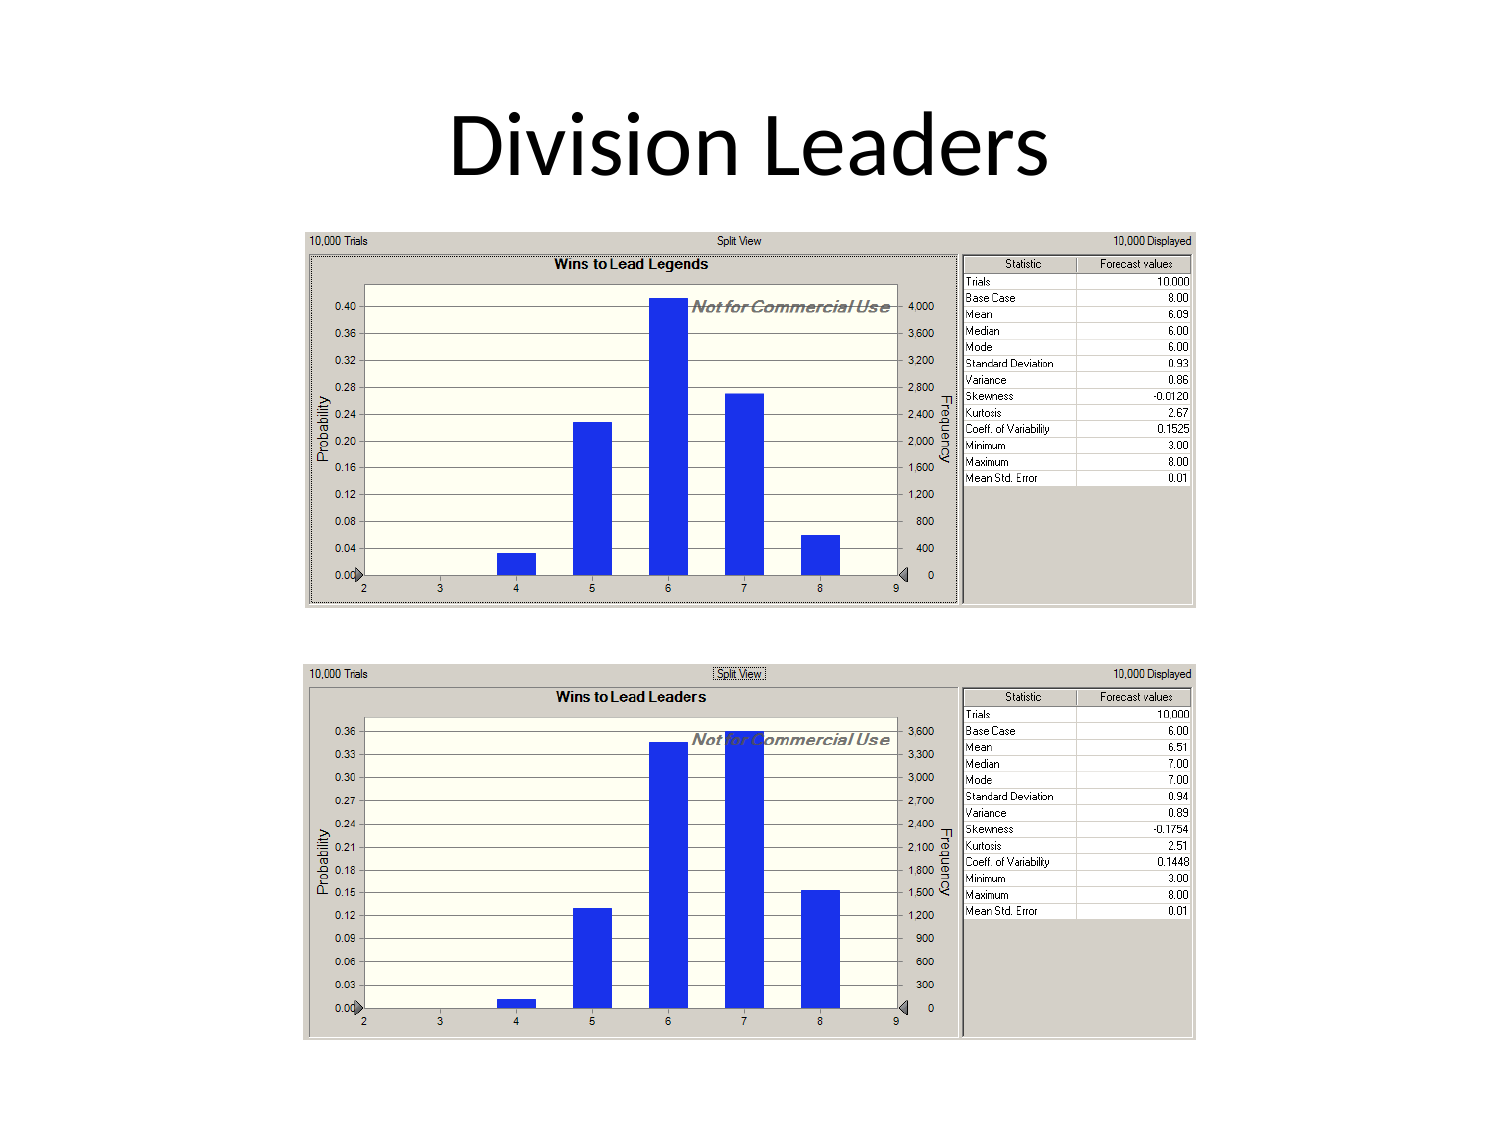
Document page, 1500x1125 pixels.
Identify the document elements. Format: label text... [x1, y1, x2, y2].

picture [303, 663, 1197, 1040]
picture [305, 232, 1197, 608]
title Division Leaders [75, 45, 1425, 233]
